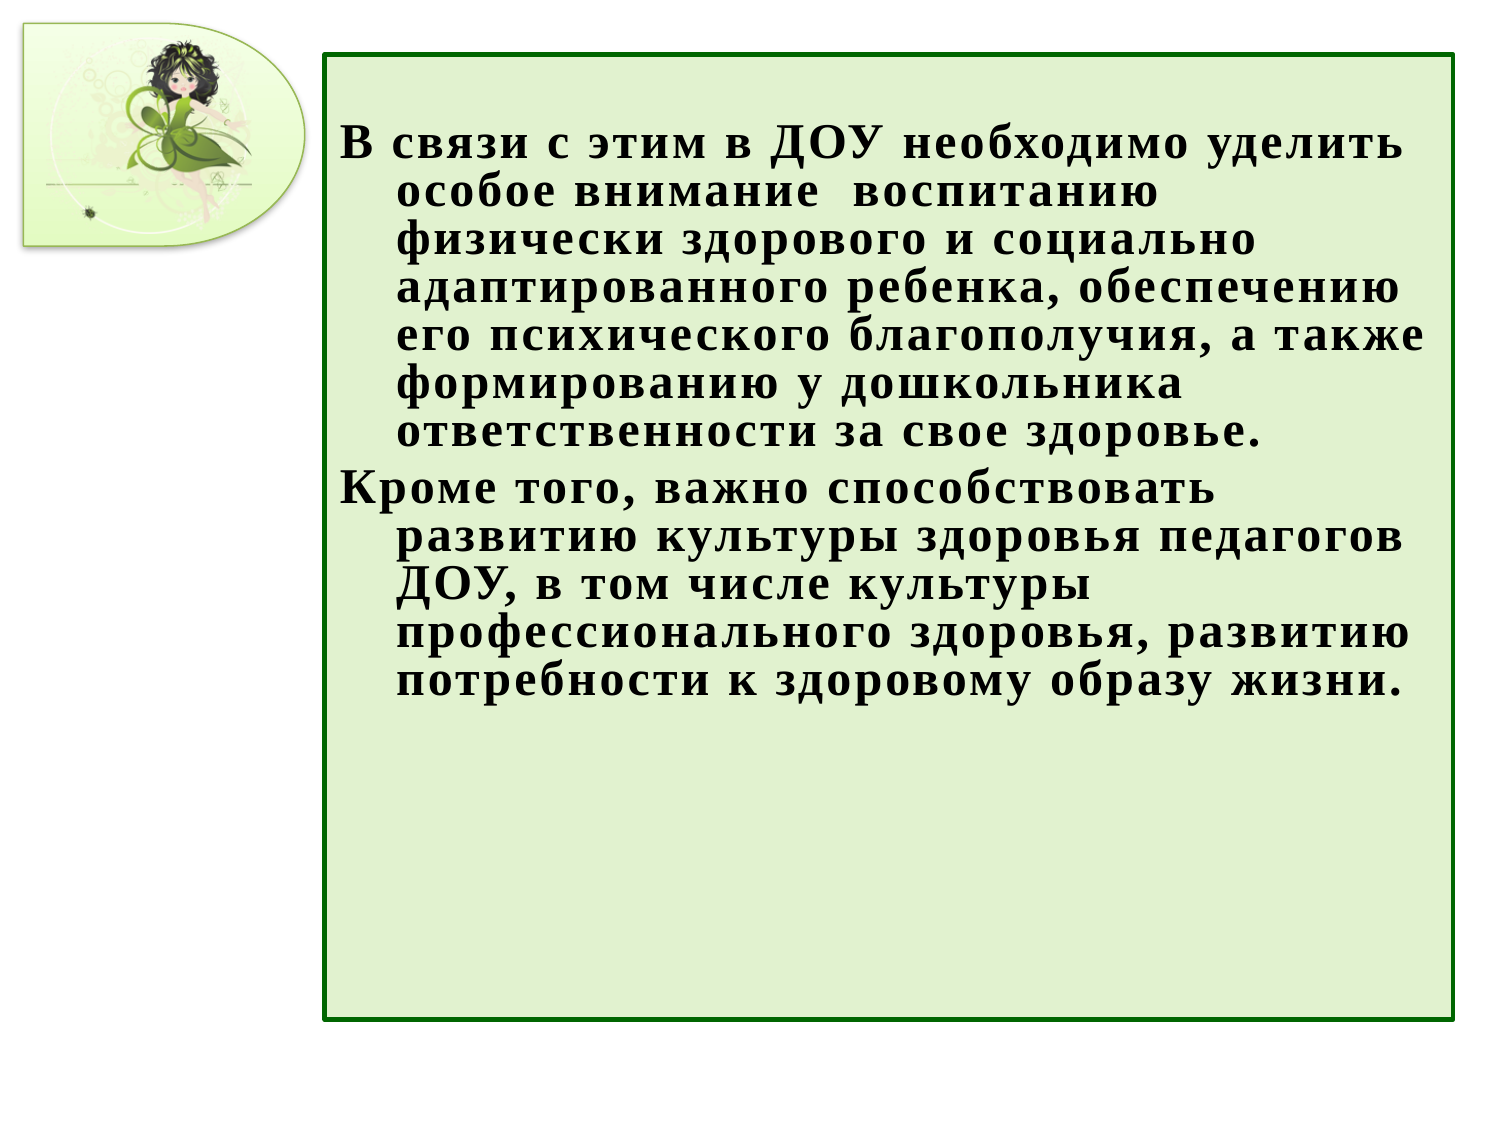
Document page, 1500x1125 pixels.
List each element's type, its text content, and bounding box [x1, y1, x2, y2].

list В связи с этим в ДОУ необходимо уделить особое внимание воспитанию физически здорового и социально адаптированного ребенка, обеспечению его психического благополучия, а также формированию у дошкольника ответственности за свое здоровье. Кроме того, важно способствовать развитию культуры здоровья педагогов ДОУ, в том числе культуры профессионального здоровья, развитию потребности к здоровому образу жизни. [324, 54, 1454, 1021]
picture [46, 35, 252, 234]
